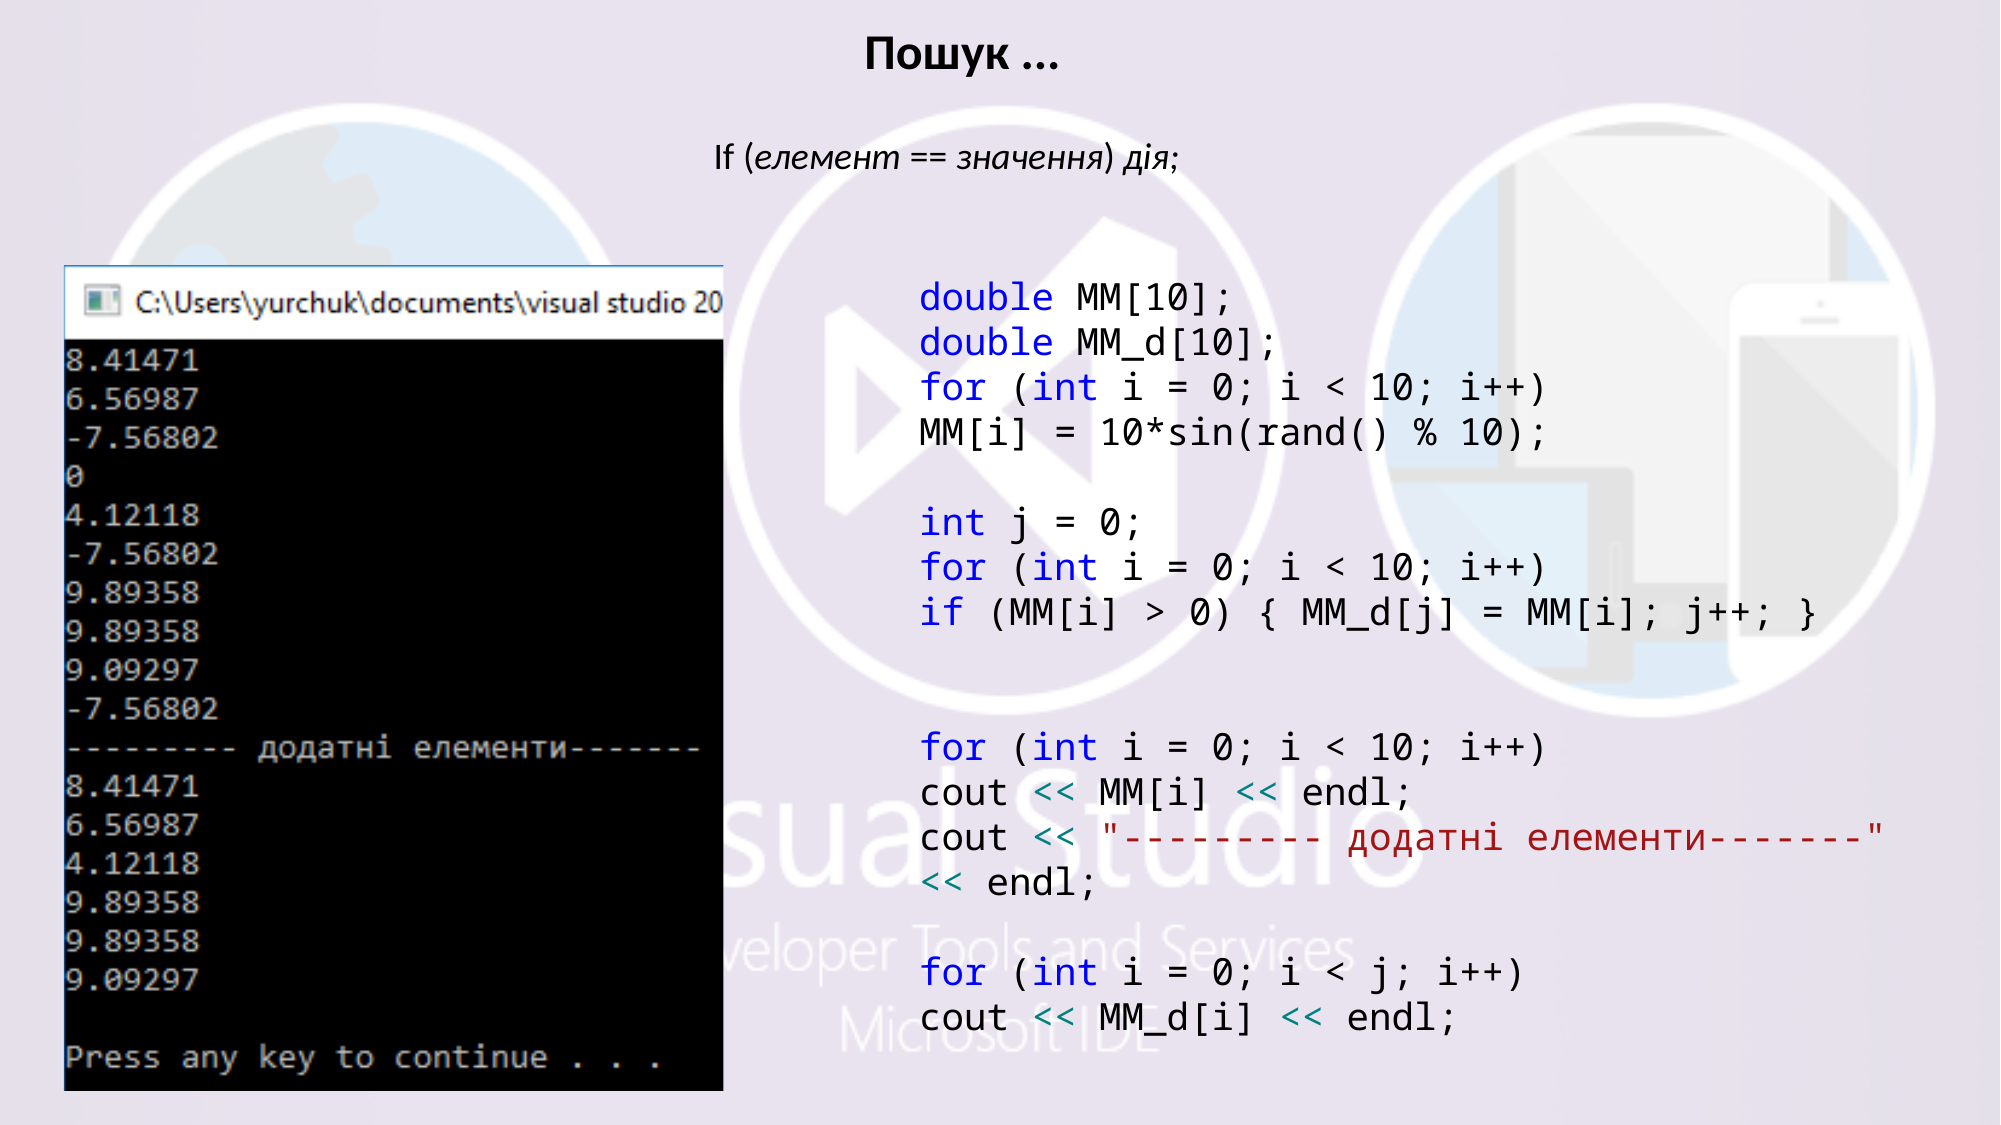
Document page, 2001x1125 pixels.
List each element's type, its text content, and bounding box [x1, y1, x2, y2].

picture [63, 265, 724, 1091]
text_box If (елемент == значення) дія; [698, 124, 1195, 184]
text_box double MM[10]; double MM_d[10]; for (int i = 0; i < 10; i++) MM[i] = 10*sin(rand() % 10); int j = 0; for (int i = 0; i < 10; i++) if (MM[i] > 0) { MM_d[j] = MM[i]; j++; } for (int i = 0; i < 10; i++) cout << MM[i] << endl; cout << "--------- додатні елементи-------" << endl; for (int i = 0; i < j; i++) cout << MM_d[i] << endl; [904, 265, 1905, 1046]
text_box Пошук ... [849, 12, 1076, 87]
